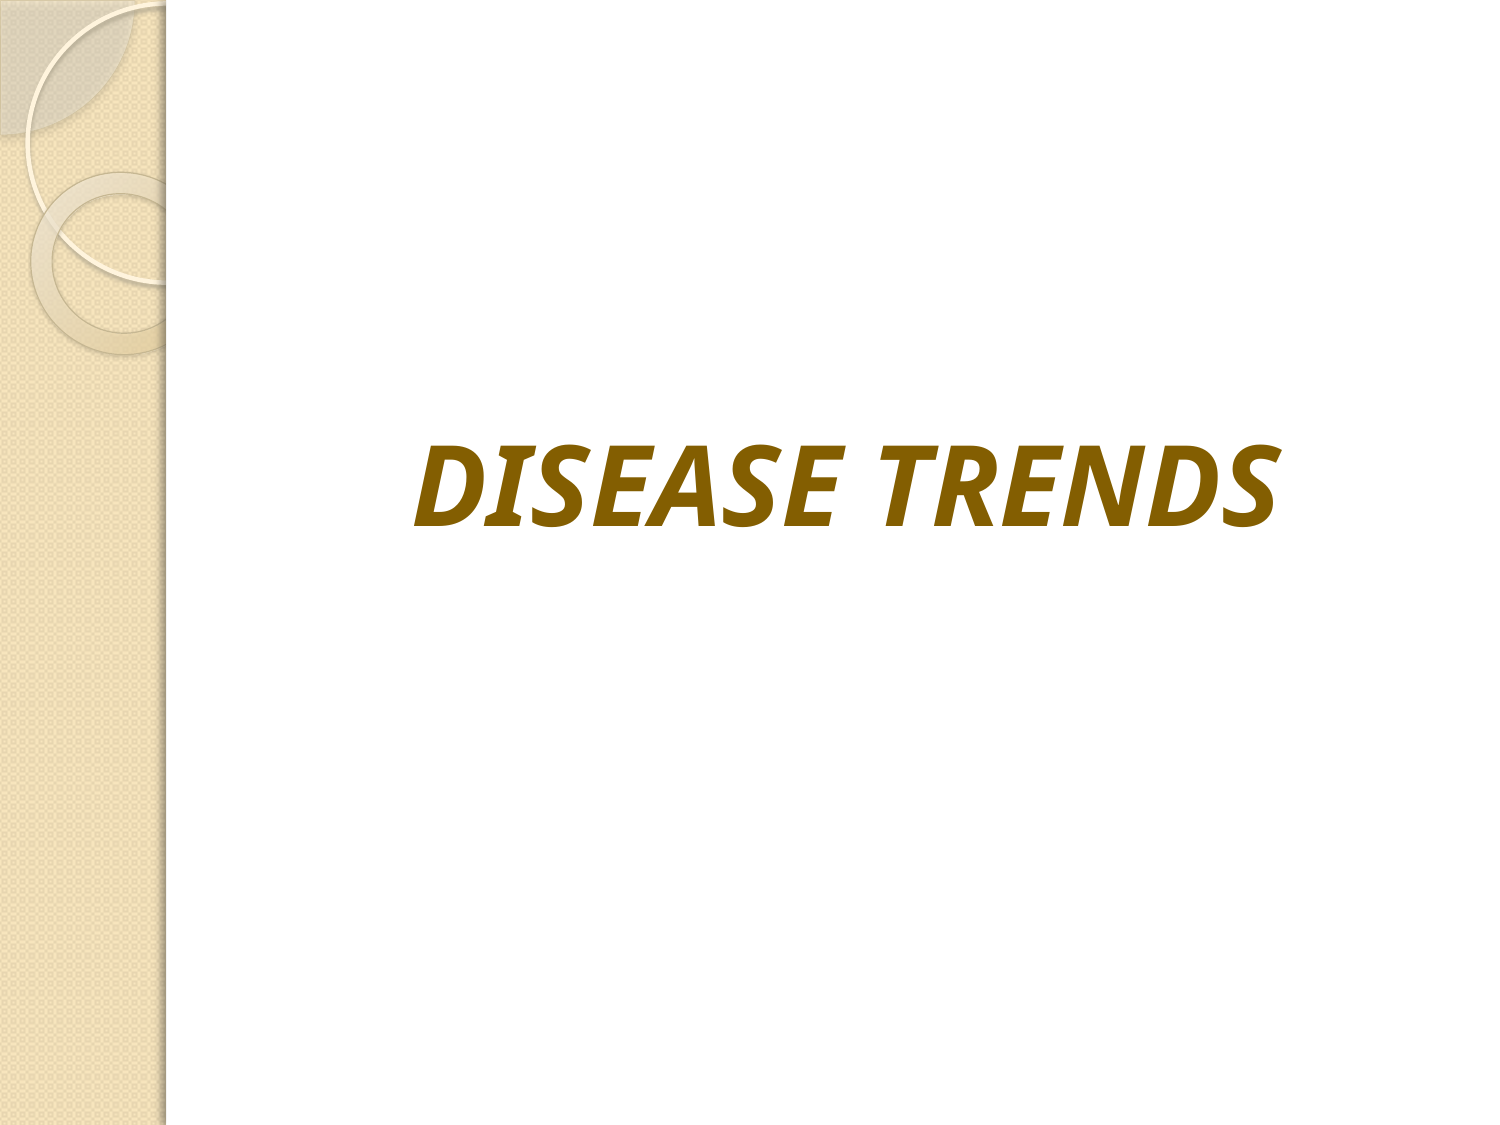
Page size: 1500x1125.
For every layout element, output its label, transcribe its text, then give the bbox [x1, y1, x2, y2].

title DISEASE TRENDS [75, 387, 1438, 575]
